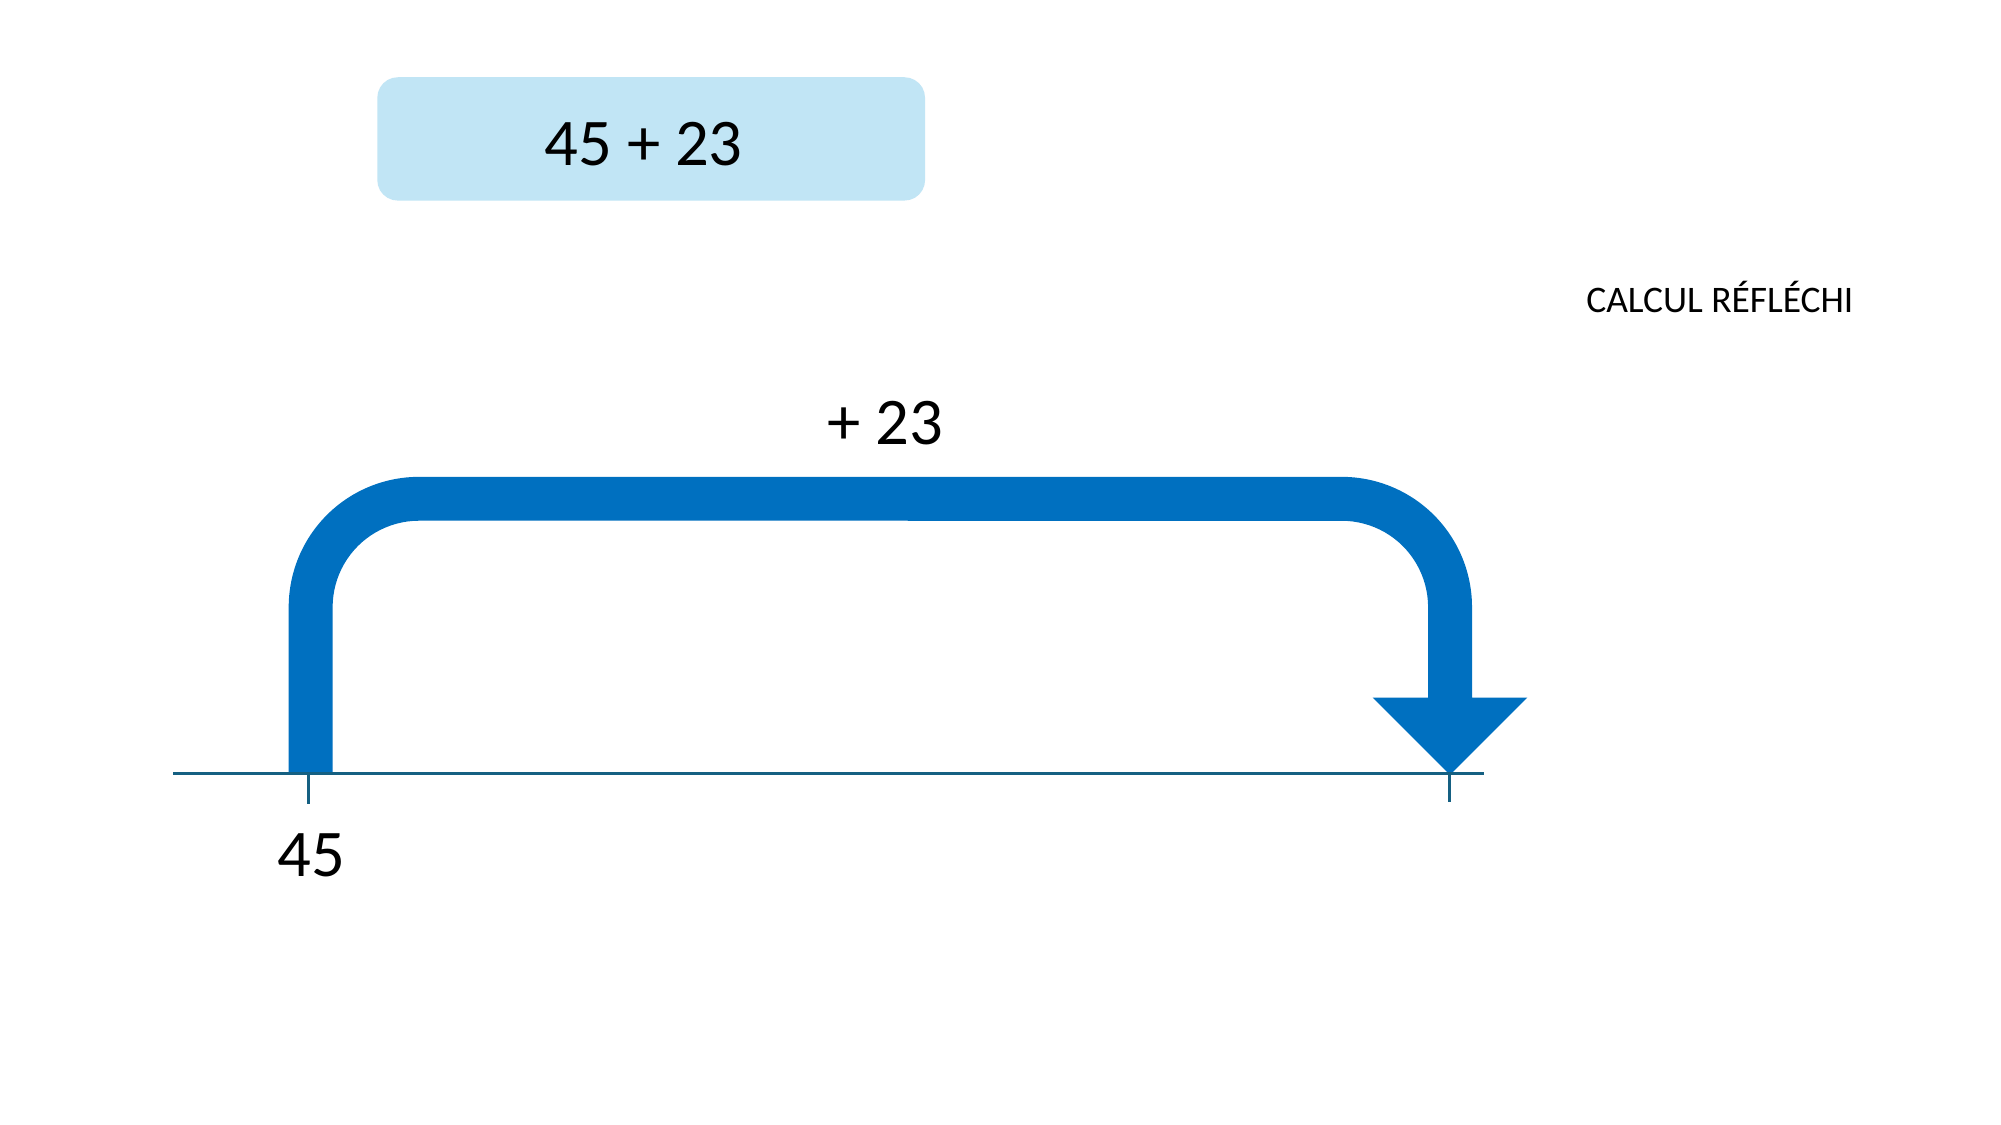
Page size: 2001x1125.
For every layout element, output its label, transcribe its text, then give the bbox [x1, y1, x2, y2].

text_box 45 [84, 802, 553, 897]
text_box CALCUL RÉFLÉCHI [1571, 267, 1878, 328]
text_box 45 + 23 [375, 75, 927, 203]
text_box + 23 [643, 370, 1112, 466]
text_box [288, 476, 1528, 772]
